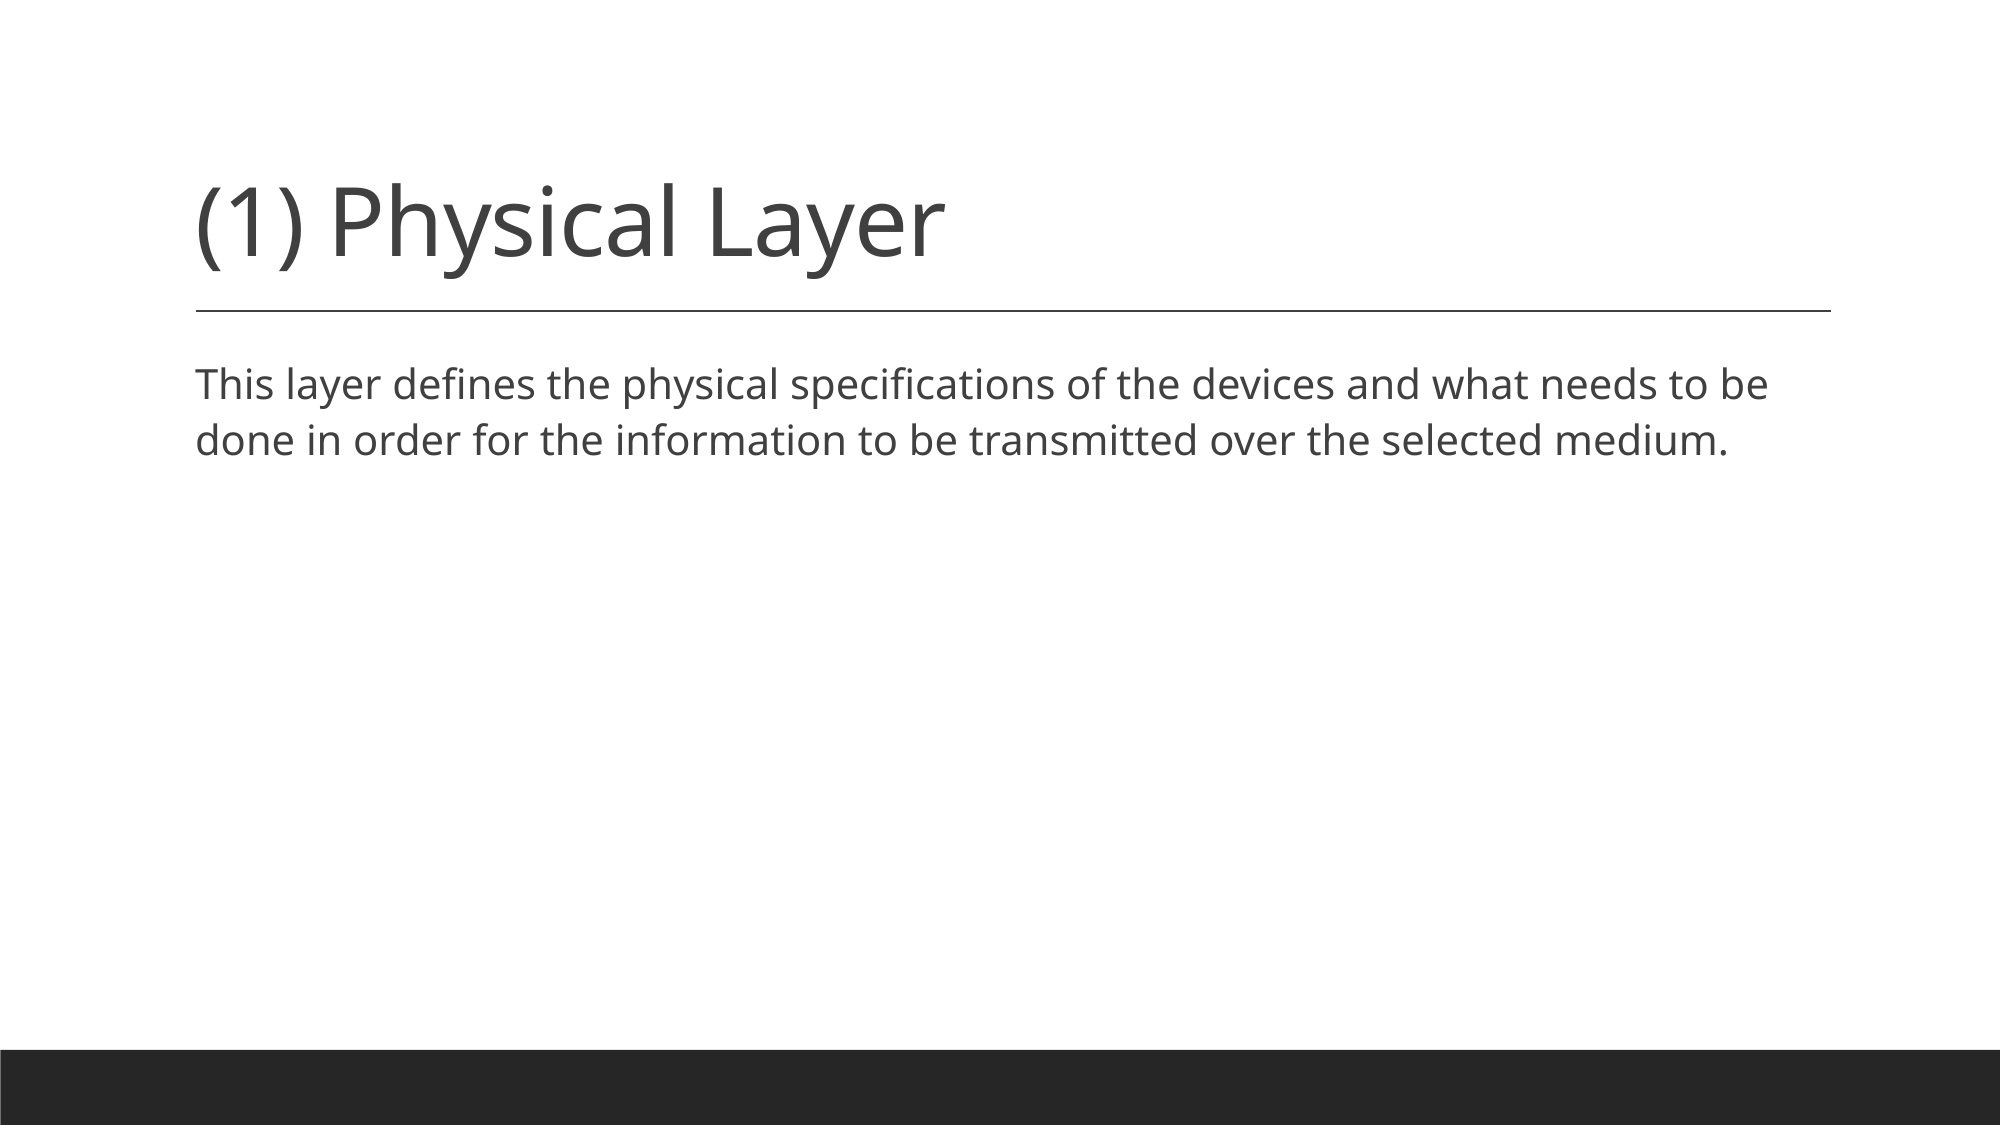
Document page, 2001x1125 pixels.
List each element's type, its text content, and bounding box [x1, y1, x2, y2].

title (1) Physical Layer [180, 47, 1830, 285]
list This layer defines the physical specifications of the devices and what needs to be done in order for the information to be transmitted over the selected medium. [180, 345, 1830, 963]
